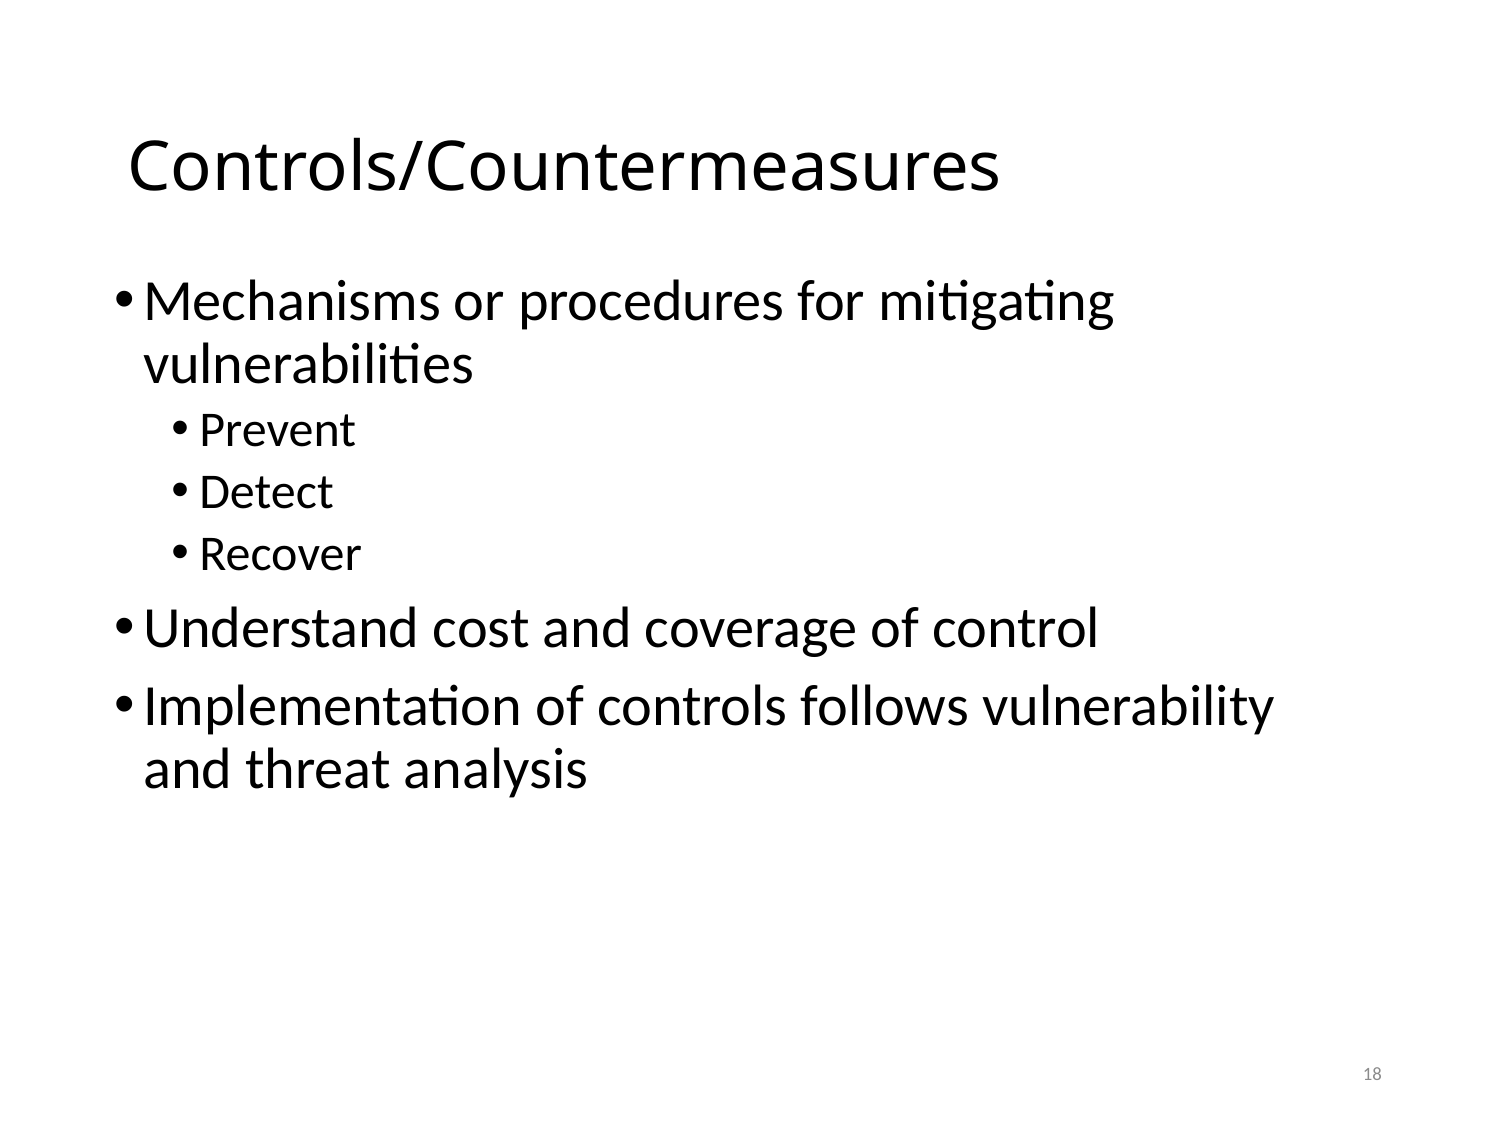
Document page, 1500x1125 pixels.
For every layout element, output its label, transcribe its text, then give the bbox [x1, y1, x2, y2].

slide_number 18 [1059, 1042, 1397, 1103]
list Mechanisms or procedures for mitigating vulnerabilities Prevent Detect Recover Understand cost and coverage of control Implementation of controls follows vulnerability and threat analysis [99, 262, 1375, 938]
title Controls/Countermeasures [112, 75, 1388, 263]
